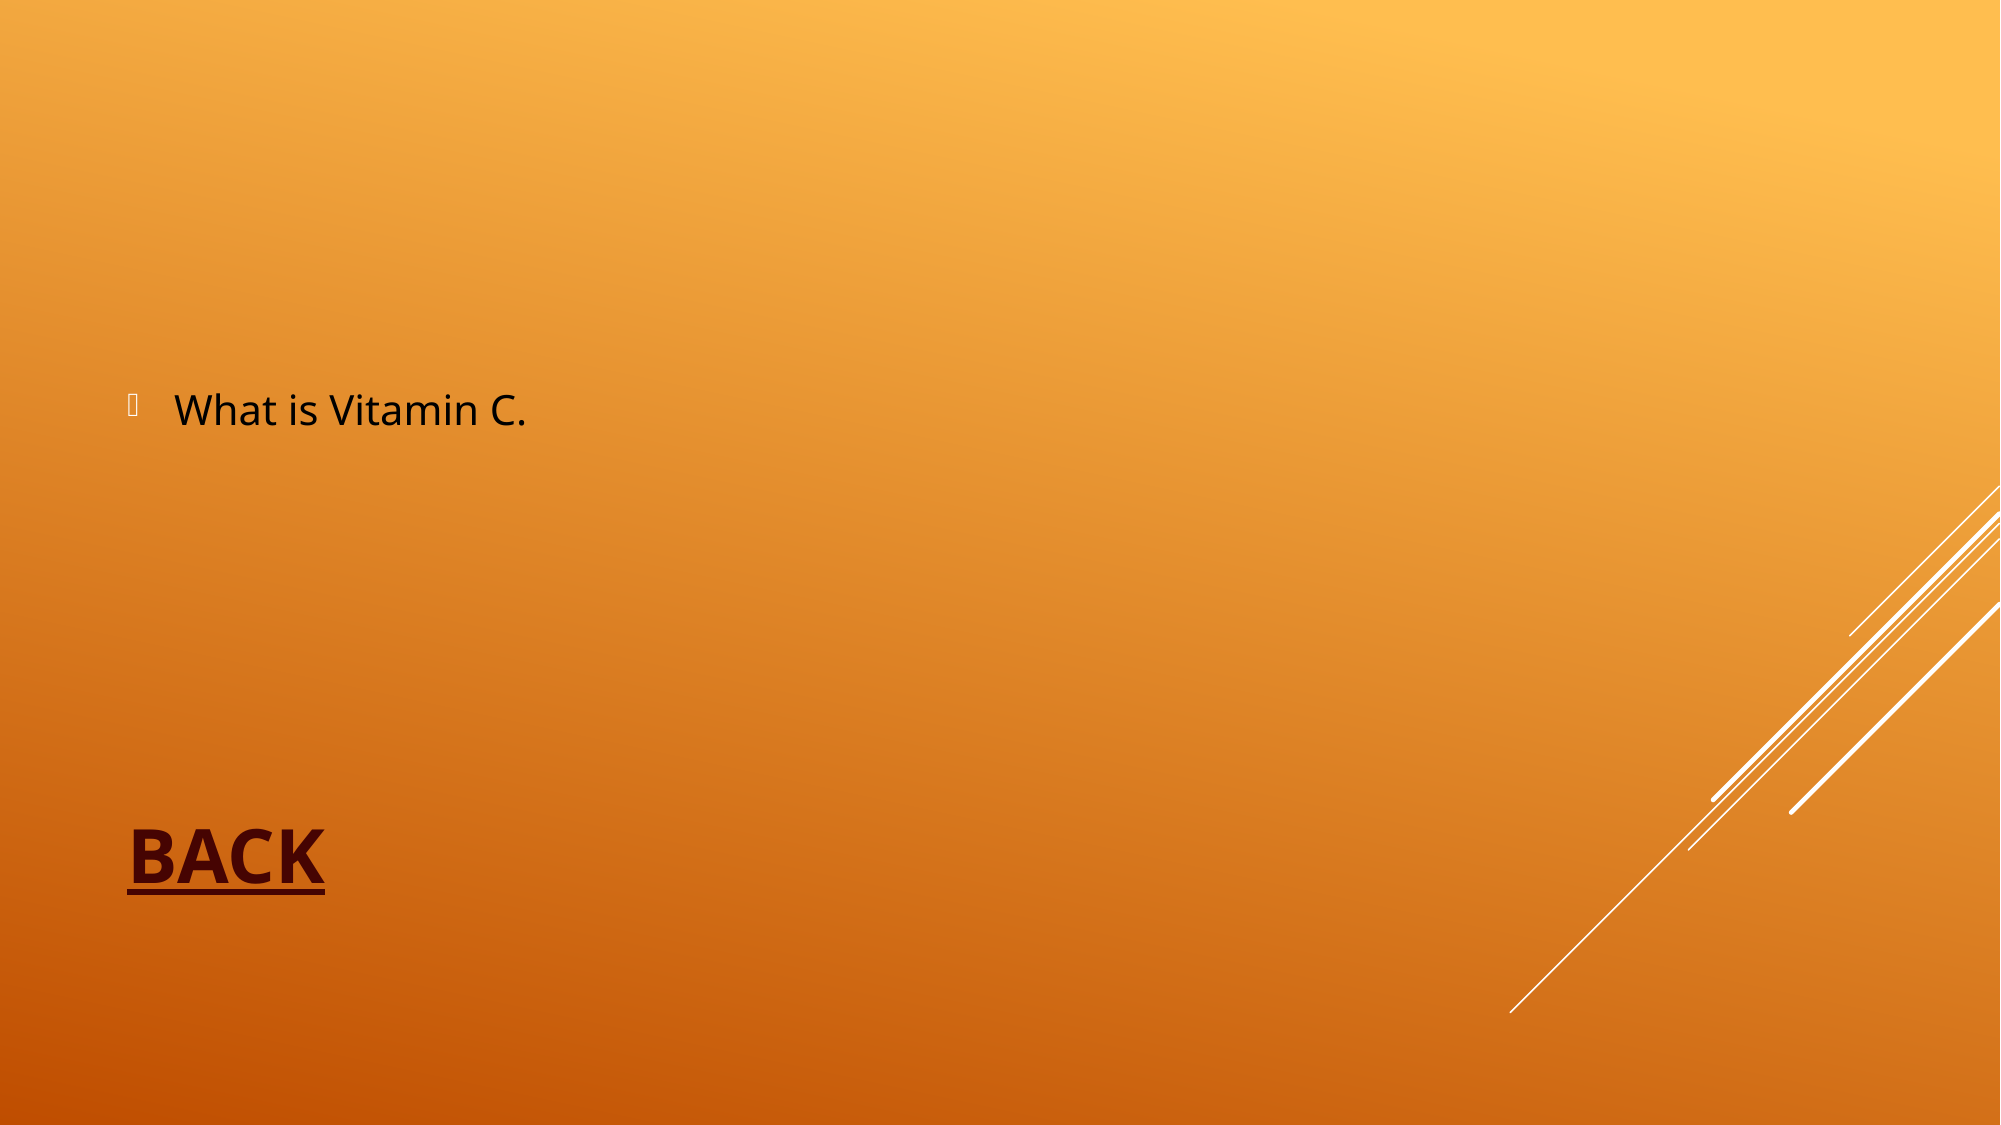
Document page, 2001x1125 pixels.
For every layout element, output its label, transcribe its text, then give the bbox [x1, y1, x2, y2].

title Back [112, 736, 1513, 984]
list What is Vitamin C. [112, 112, 1513, 706]
